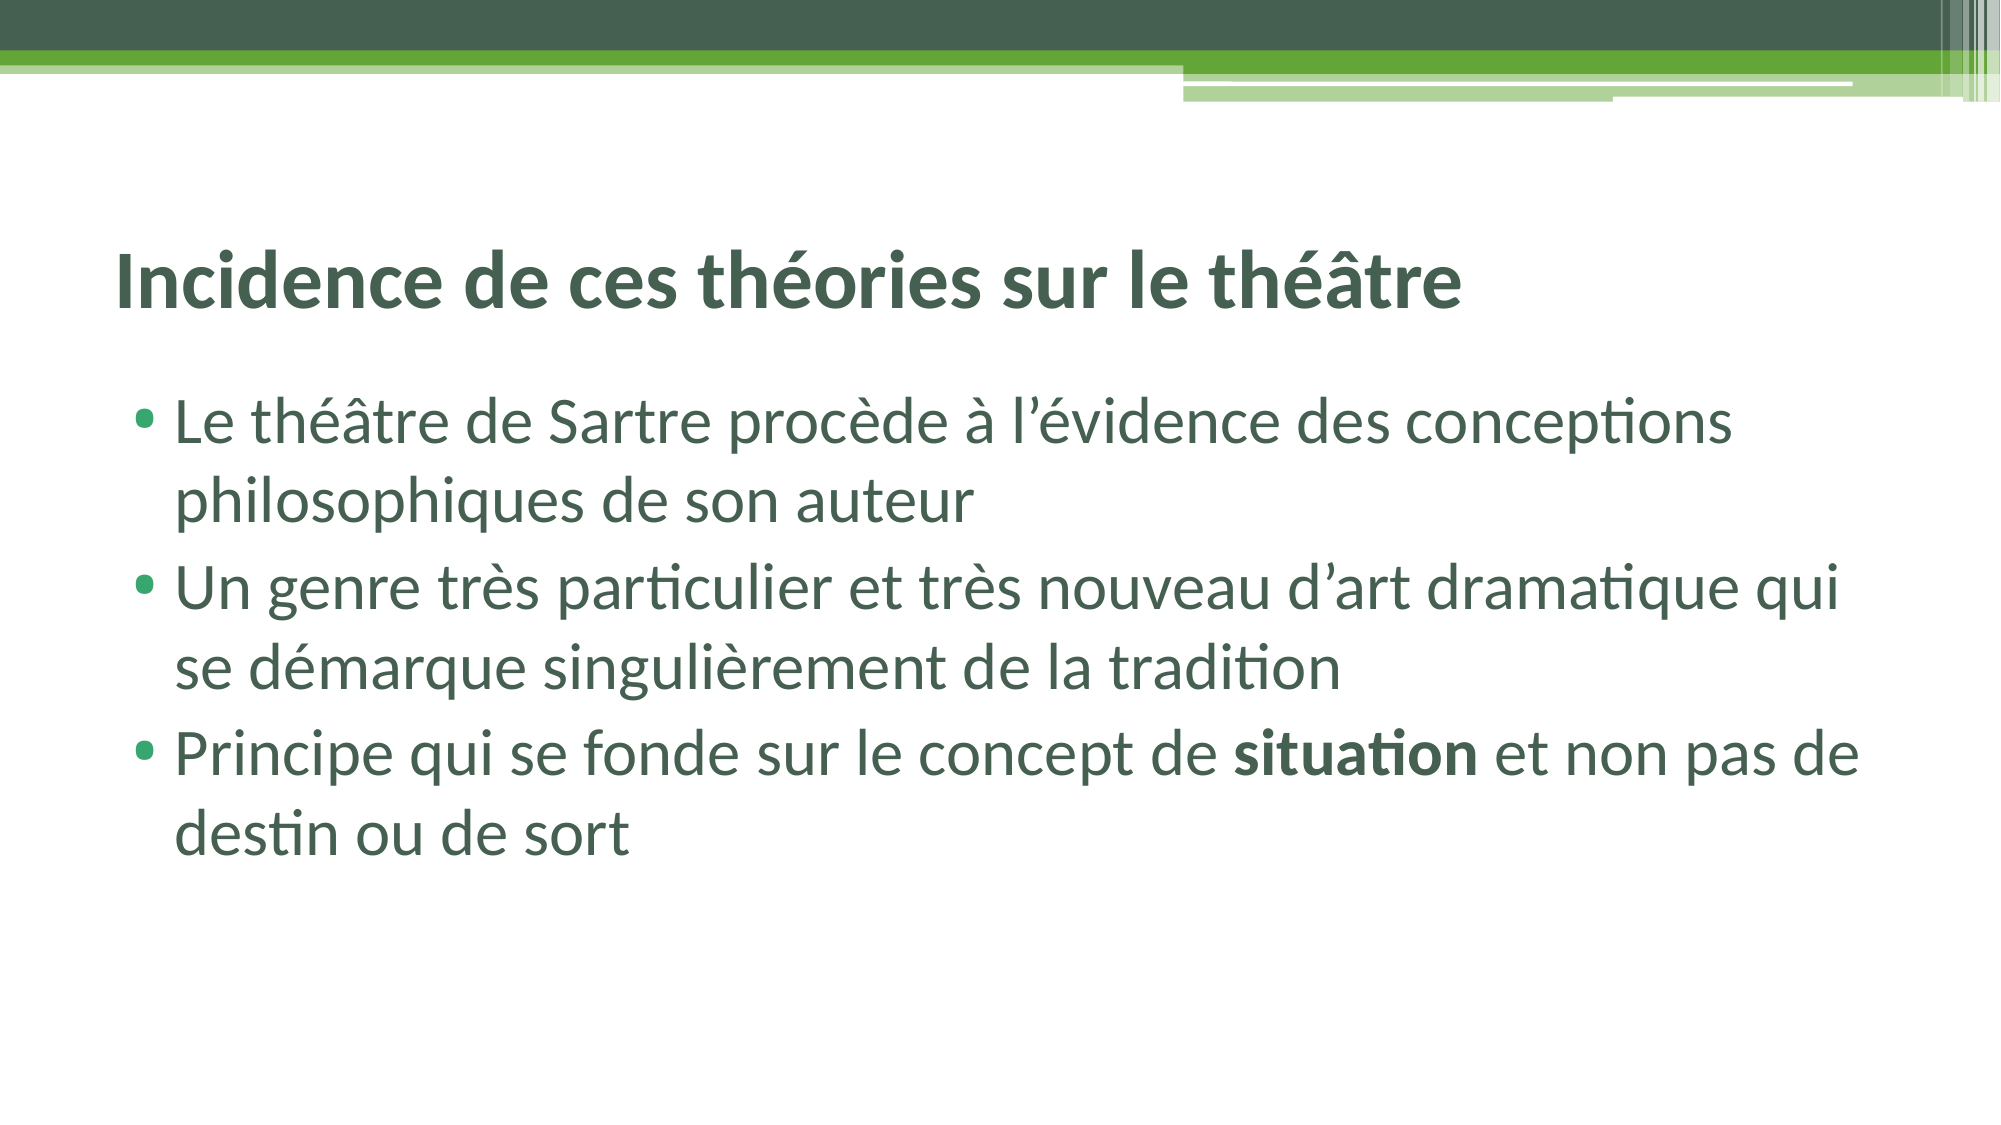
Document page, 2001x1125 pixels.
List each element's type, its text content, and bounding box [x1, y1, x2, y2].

title Incidence de ces théories sur le théâtre [99, 187, 1900, 363]
list Le théâtre de Sartre procède à l’évidence des conceptions philosophiques de son auteur Un genre très particulier et très nouveau d’art dramatique qui se démarque singulièrement de la tradition Principe qui se fonde sur le concept de situation et non pas de destin ou de sort [99, 368, 1900, 1079]
